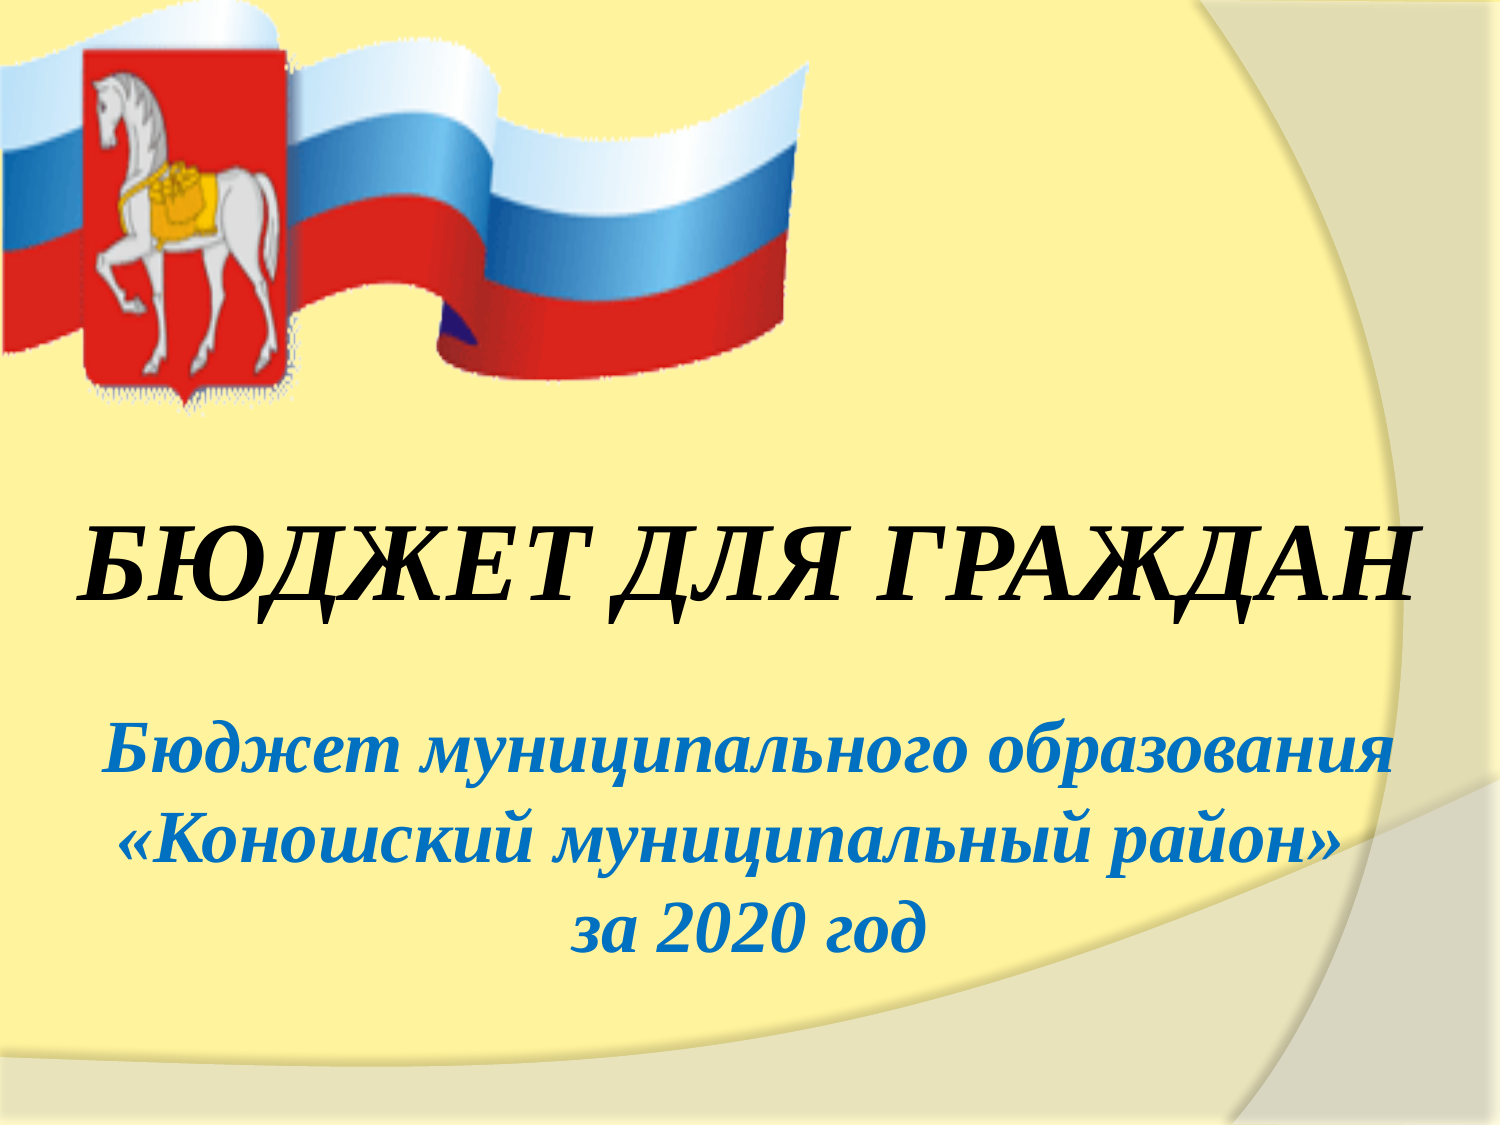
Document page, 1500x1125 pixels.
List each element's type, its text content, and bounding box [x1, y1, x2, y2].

picture [0, 0, 809, 434]
text_box БЮДЖЕТ ДЛЯ ГРАЖДАН [0, 479, 1500, 632]
text_box Бюджет муниципального образования «Коношский муниципальный район» за 2020 год [0, 678, 1500, 986]
